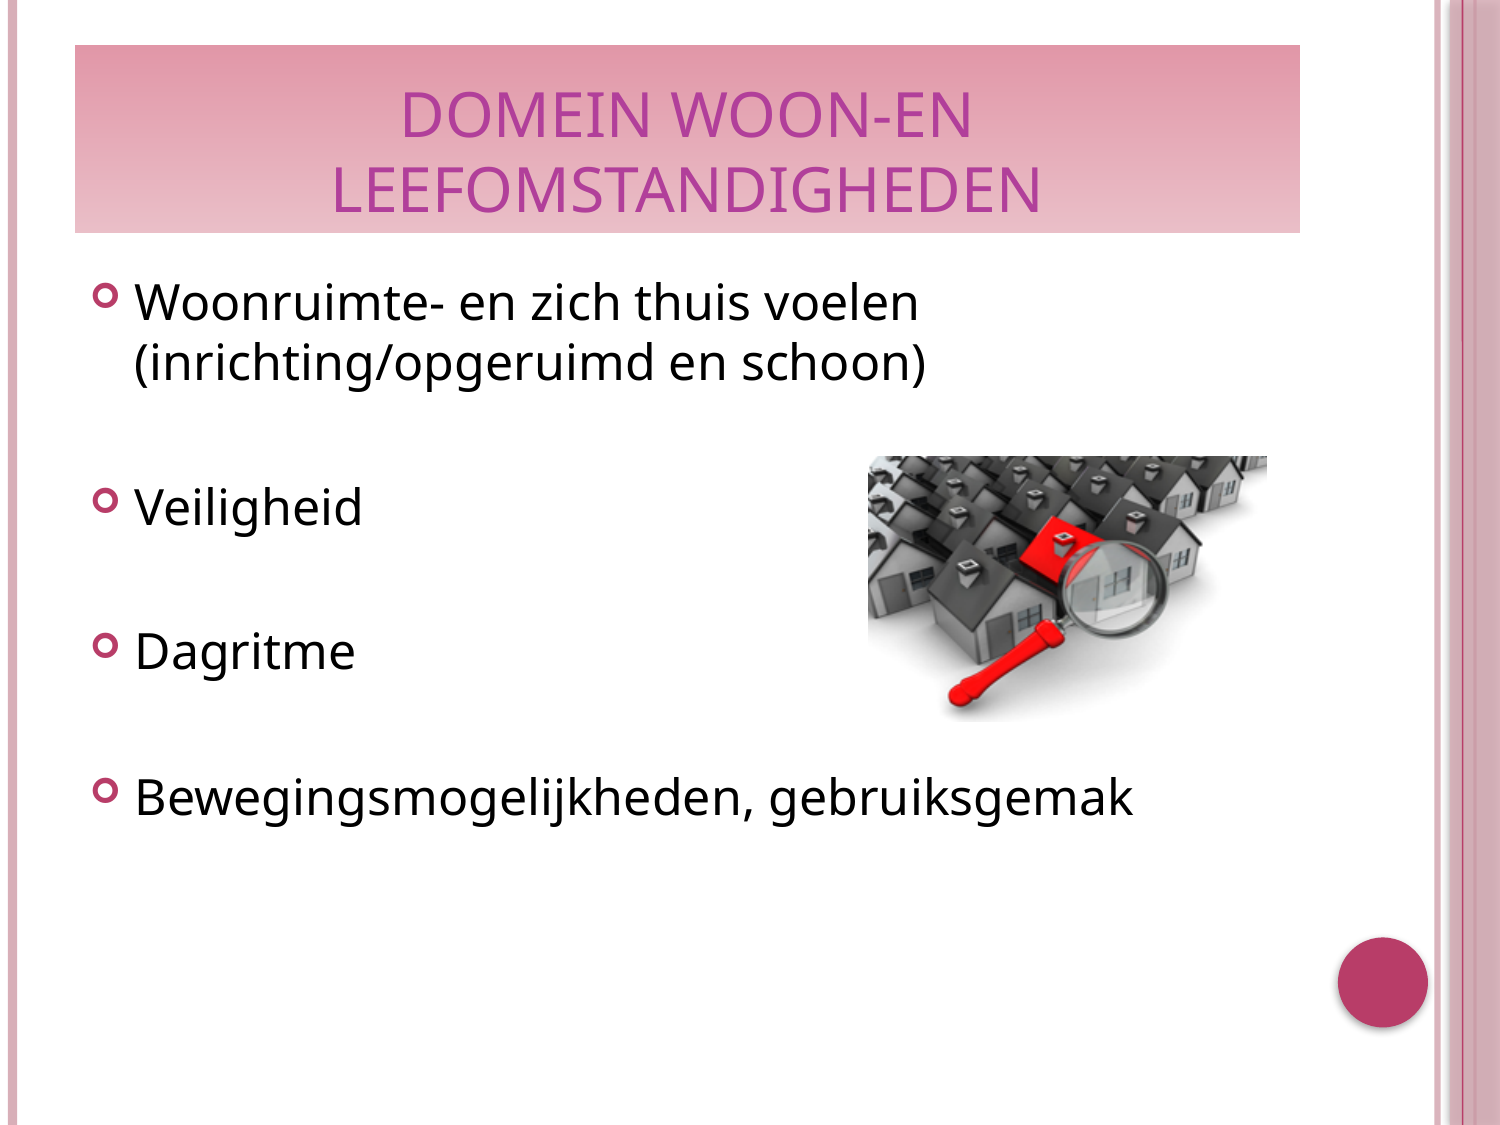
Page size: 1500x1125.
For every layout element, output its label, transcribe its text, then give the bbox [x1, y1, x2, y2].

picture [867, 455, 1268, 723]
title DOMEIN WOON-EN LEEFOMSTANDIGHEDEN [75, 45, 1300, 233]
list Woonruimte- en zich thuis voelen (inrichting/opgeruimd en schoon) Veiligheid Dagritme Bewegingsmogelijkheden, gebruiksgemak [75, 262, 1300, 1062]
